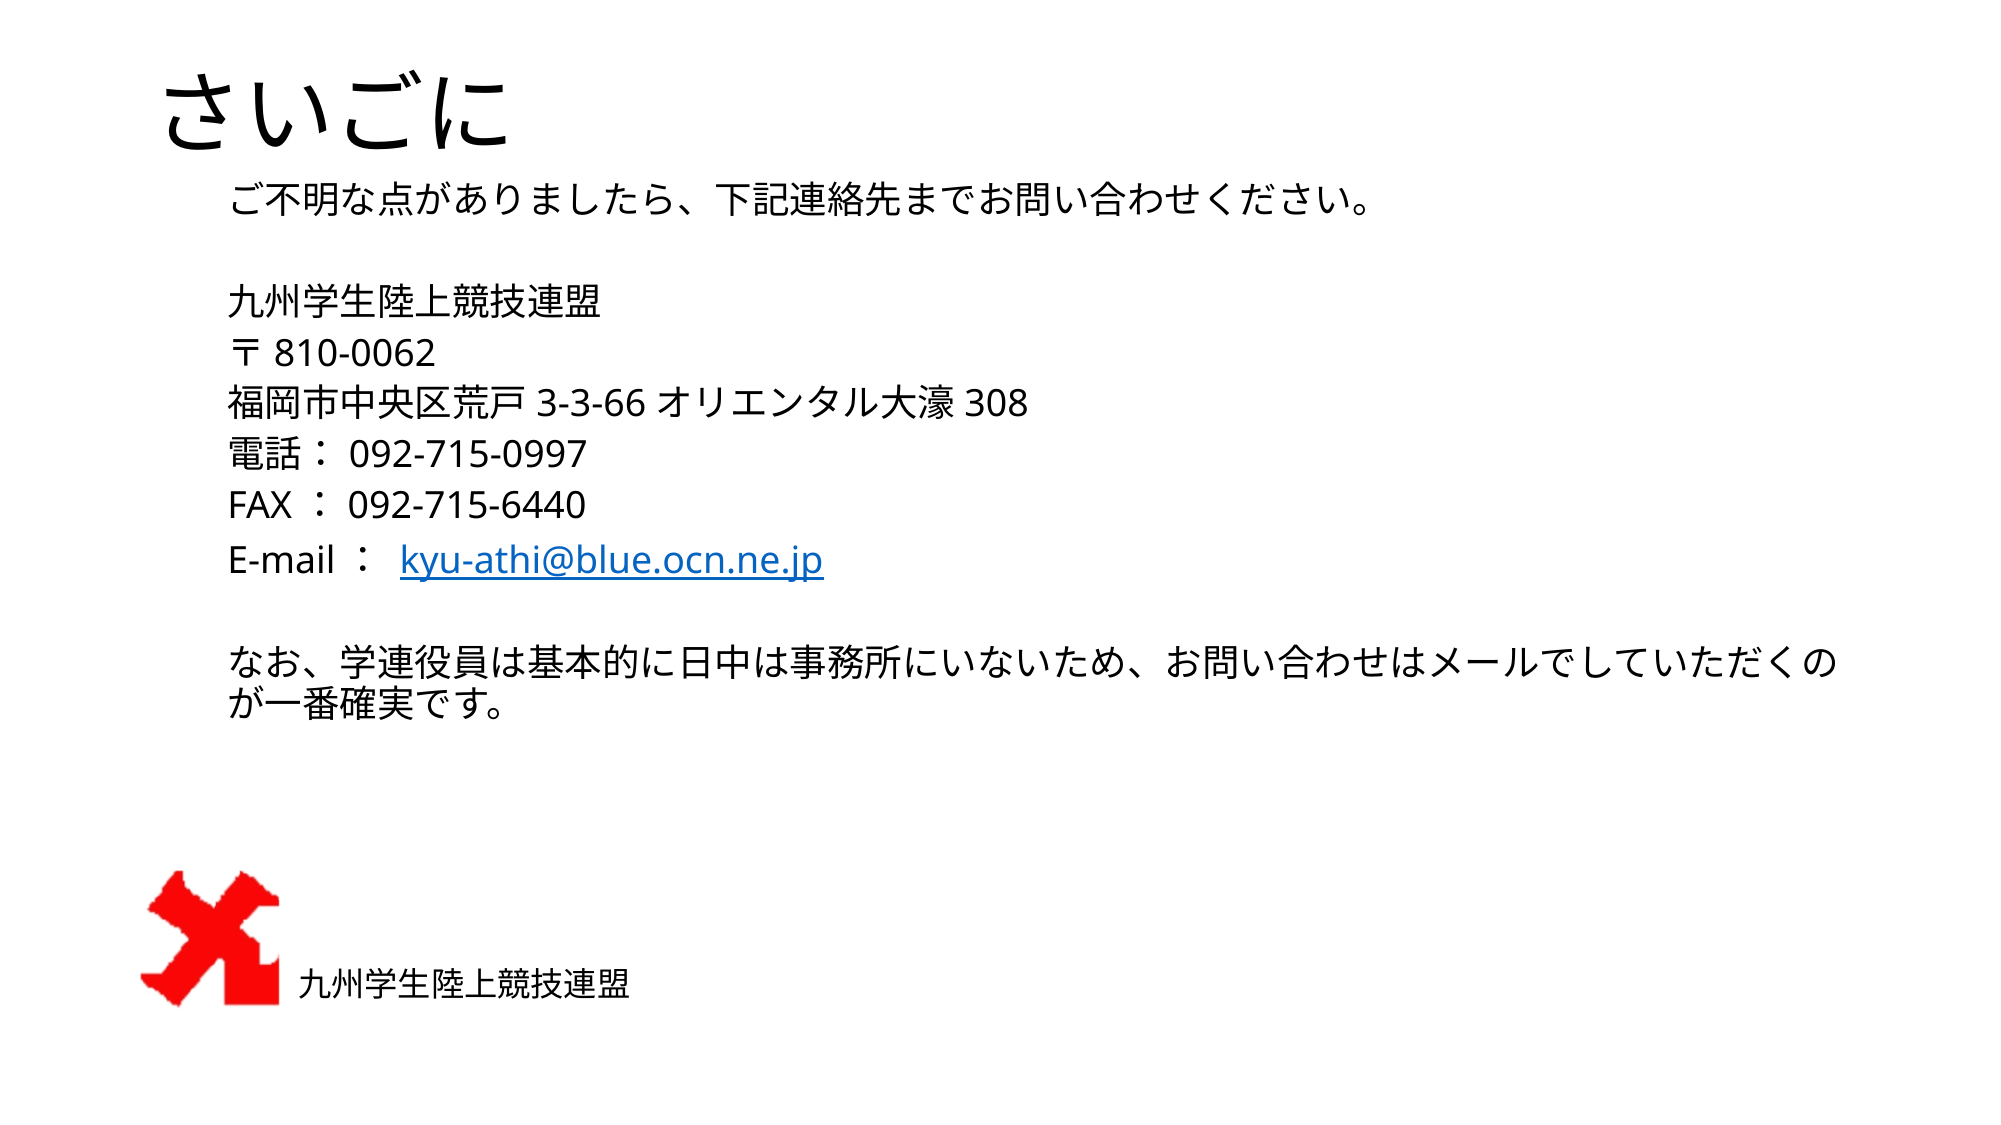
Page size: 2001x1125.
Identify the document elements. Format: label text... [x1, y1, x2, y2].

list ご不明な点がありましたら、下記連絡先までお問い合わせください。 九州学生陸上競技連盟 〒810-0062 福岡市中央区荒戸3-3-66オリエンタル大濠308 電話：092-715-0997 FAX：092-715-6440 E-mail： kyu-athi@blue.ocn.ne.jp なお、学連役員は基本的に日中は事務所にいないため、お問い合わせはメールでしていただくのが一番確実です。 [137, 173, 1863, 835]
picture [137, 863, 284, 1014]
title さいごに [137, 59, 1863, 173]
